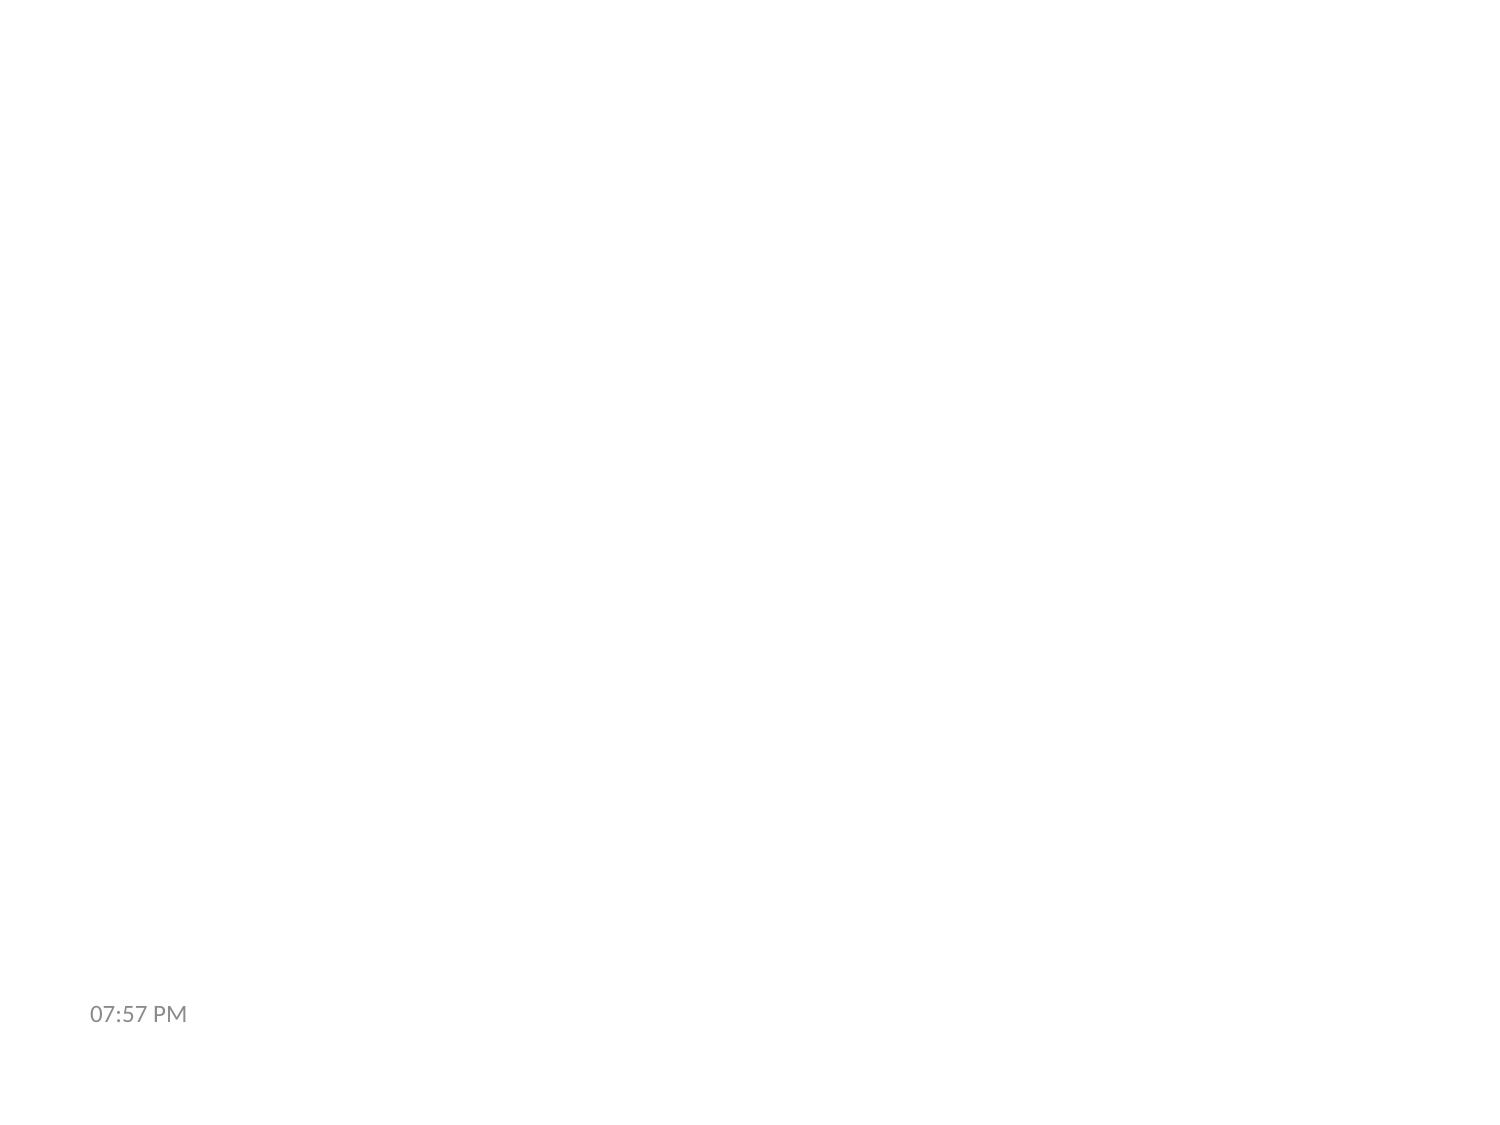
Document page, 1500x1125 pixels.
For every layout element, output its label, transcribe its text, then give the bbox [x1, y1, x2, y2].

text_box 3:35 PM [75, 982, 425, 1043]
